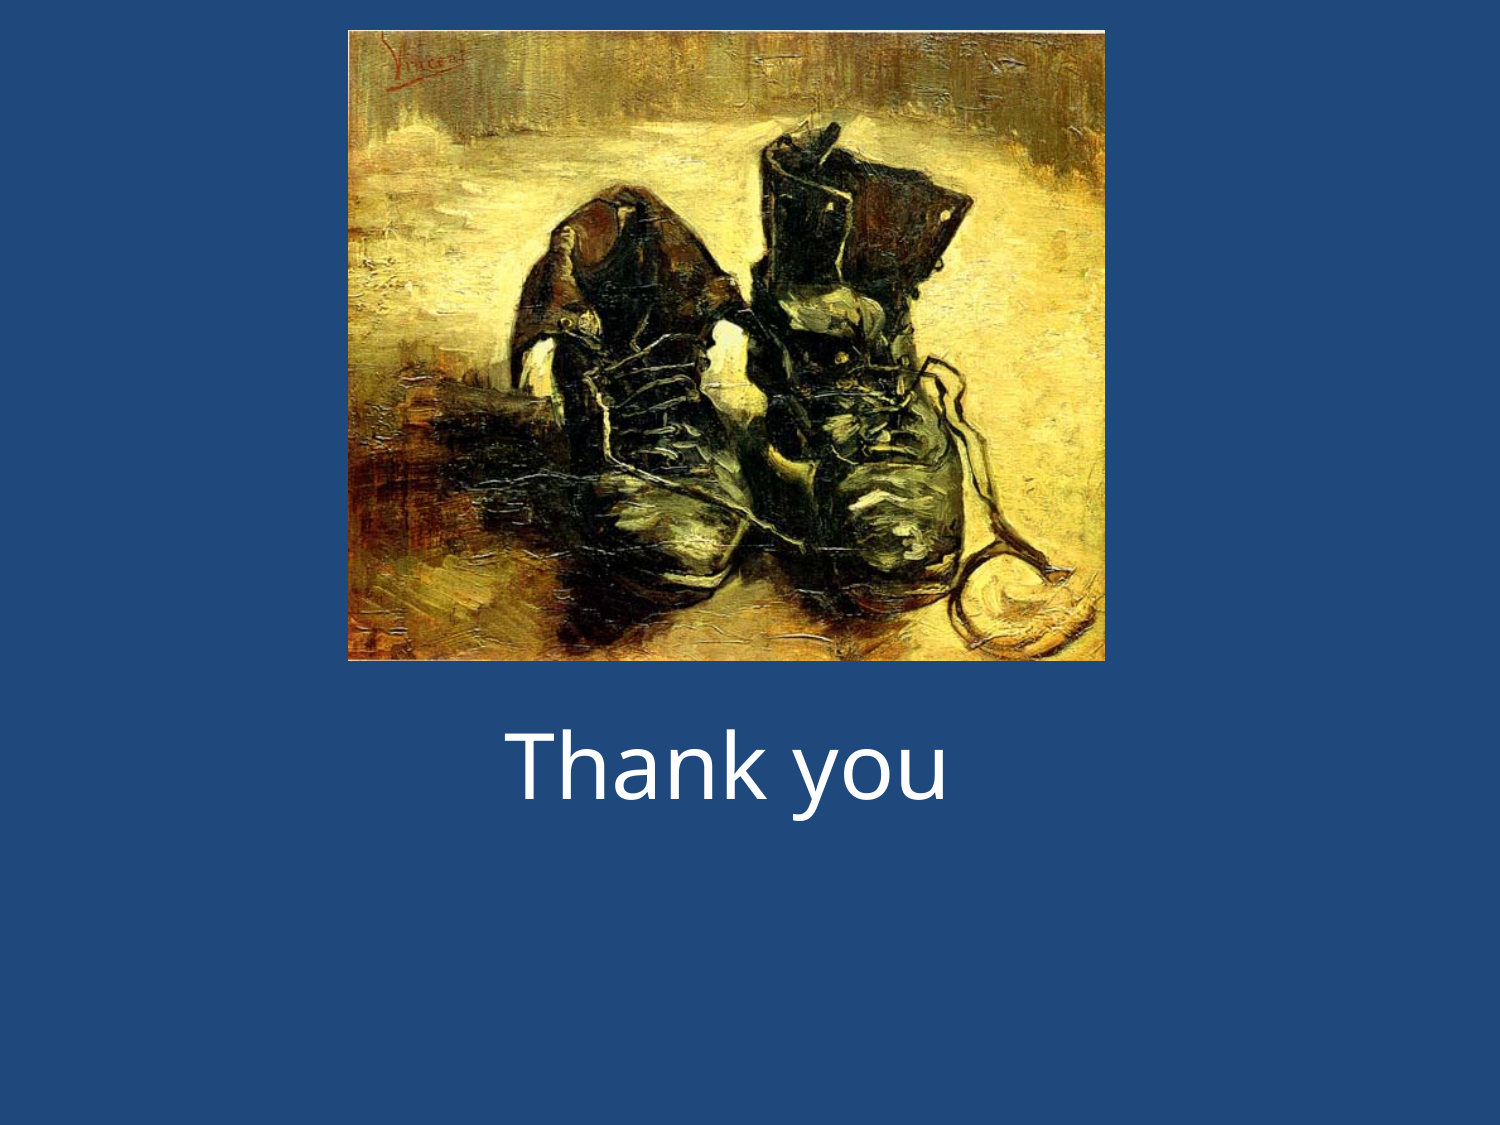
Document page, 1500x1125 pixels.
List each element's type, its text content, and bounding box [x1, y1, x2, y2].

title Thank you [53, 668, 1404, 857]
picture [348, 30, 1105, 662]
